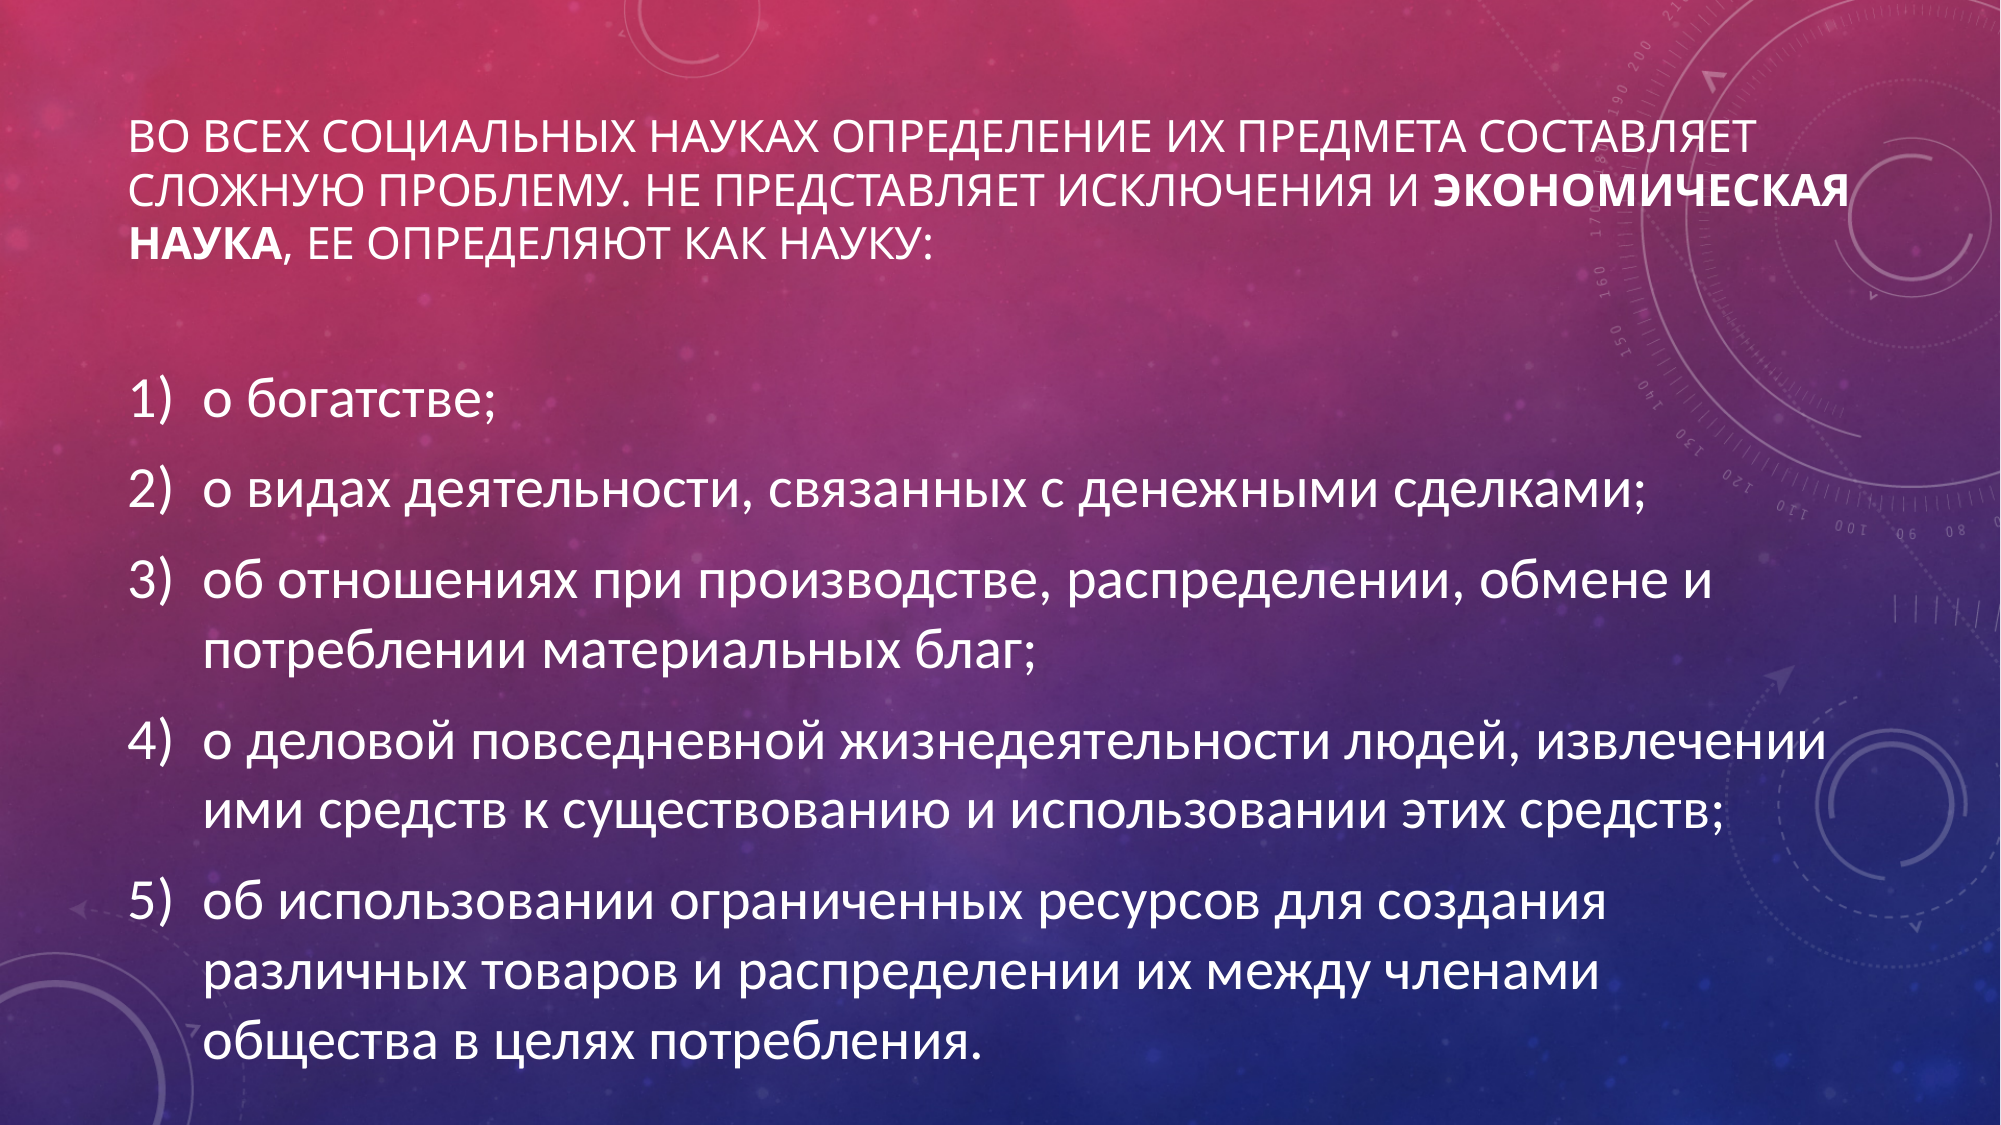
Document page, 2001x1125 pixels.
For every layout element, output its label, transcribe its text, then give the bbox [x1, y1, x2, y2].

list о богатстве; о видах деятельности, связанных с денежными сделками; об отношениях при производстве, распределении, обмене и потреблении материальных благ; о деловой повседневной жизнедеятельности людей, извлечении ими средств к существованию и использовании этих средств; об использовании ограниченных ресурсов для создания различных товаров и распределении их между членами общества в целях потребления. [112, 351, 1855, 1107]
title Во всех социальных науках определение их предмета составляет сложную проблему. Не представляет исключения и экономическая наука, ее определяют как науку: [112, 99, 1927, 339]
picture [0, 0, 2001, 1125]
